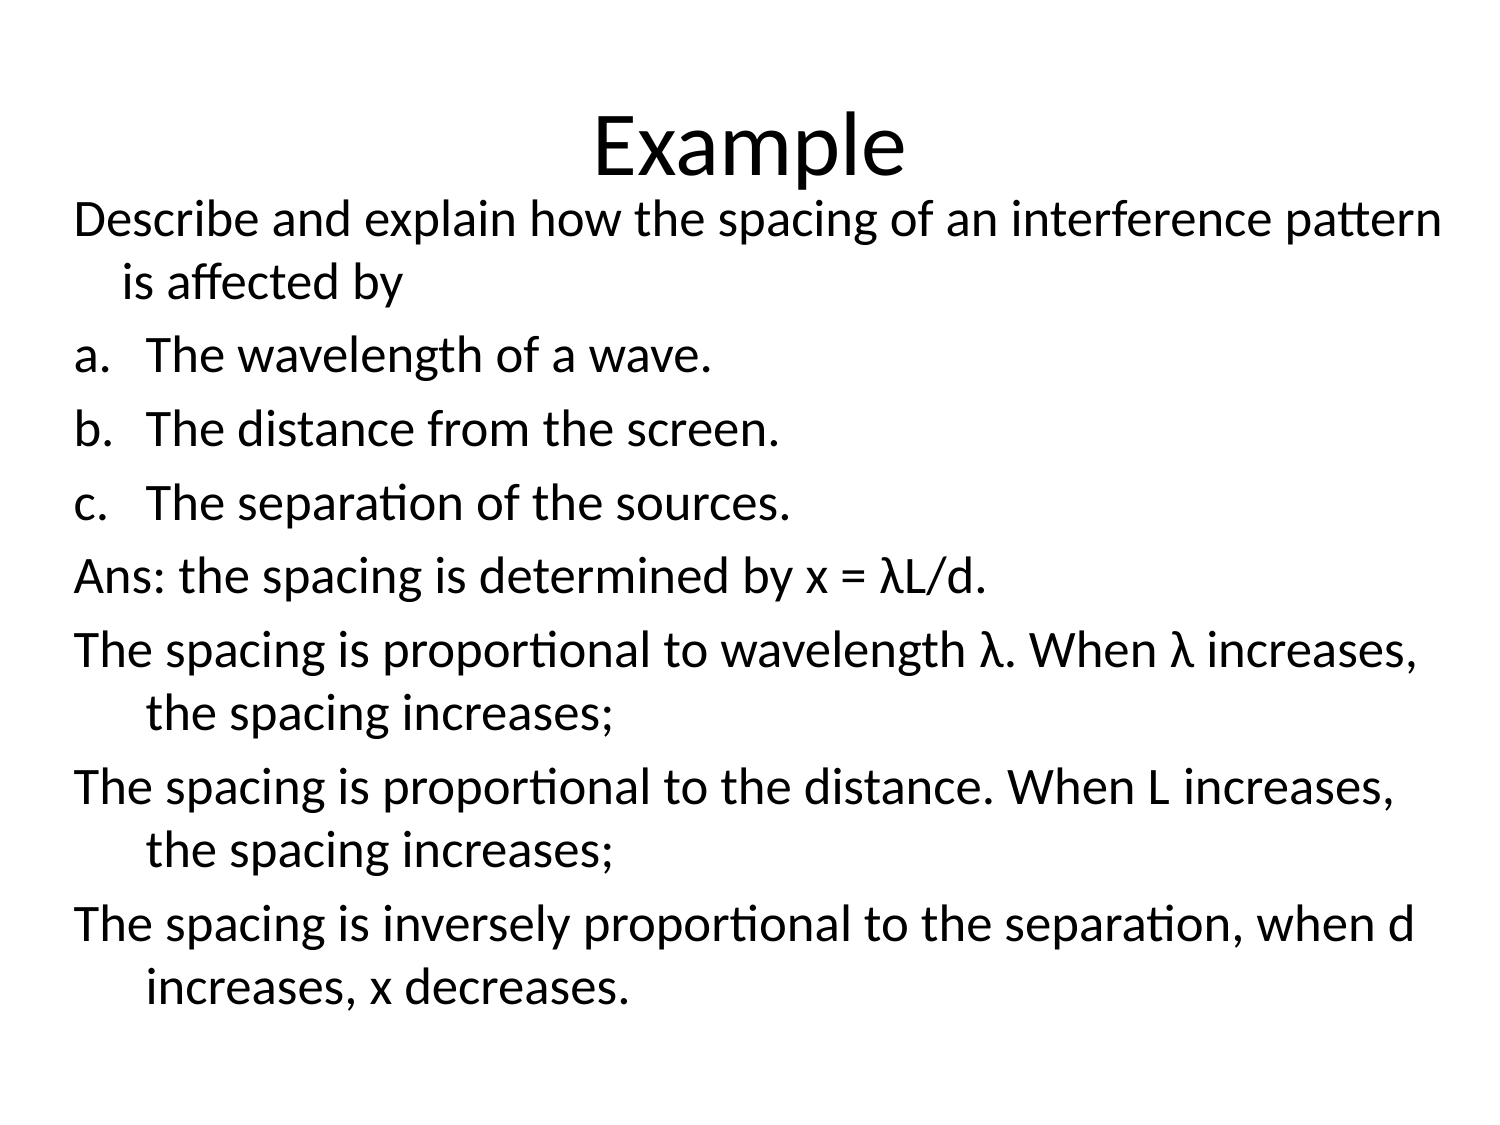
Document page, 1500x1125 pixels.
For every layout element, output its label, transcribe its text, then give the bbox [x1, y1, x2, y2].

list Describe and explain how the spacing of an interference pattern is affected by The wavelength of a wave. The distance from the screen. The separation of the sources. Ans: the spacing is determined by x = λL/d. The spacing is proportional to wavelength λ. When λ increases, the spacing increases; The spacing is proportional to the distance. When L increases, the spacing increases; The spacing is inversely proportional to the separation, when d increases, x decreases. [58, 175, 1465, 1032]
title Example [75, 45, 1425, 175]
